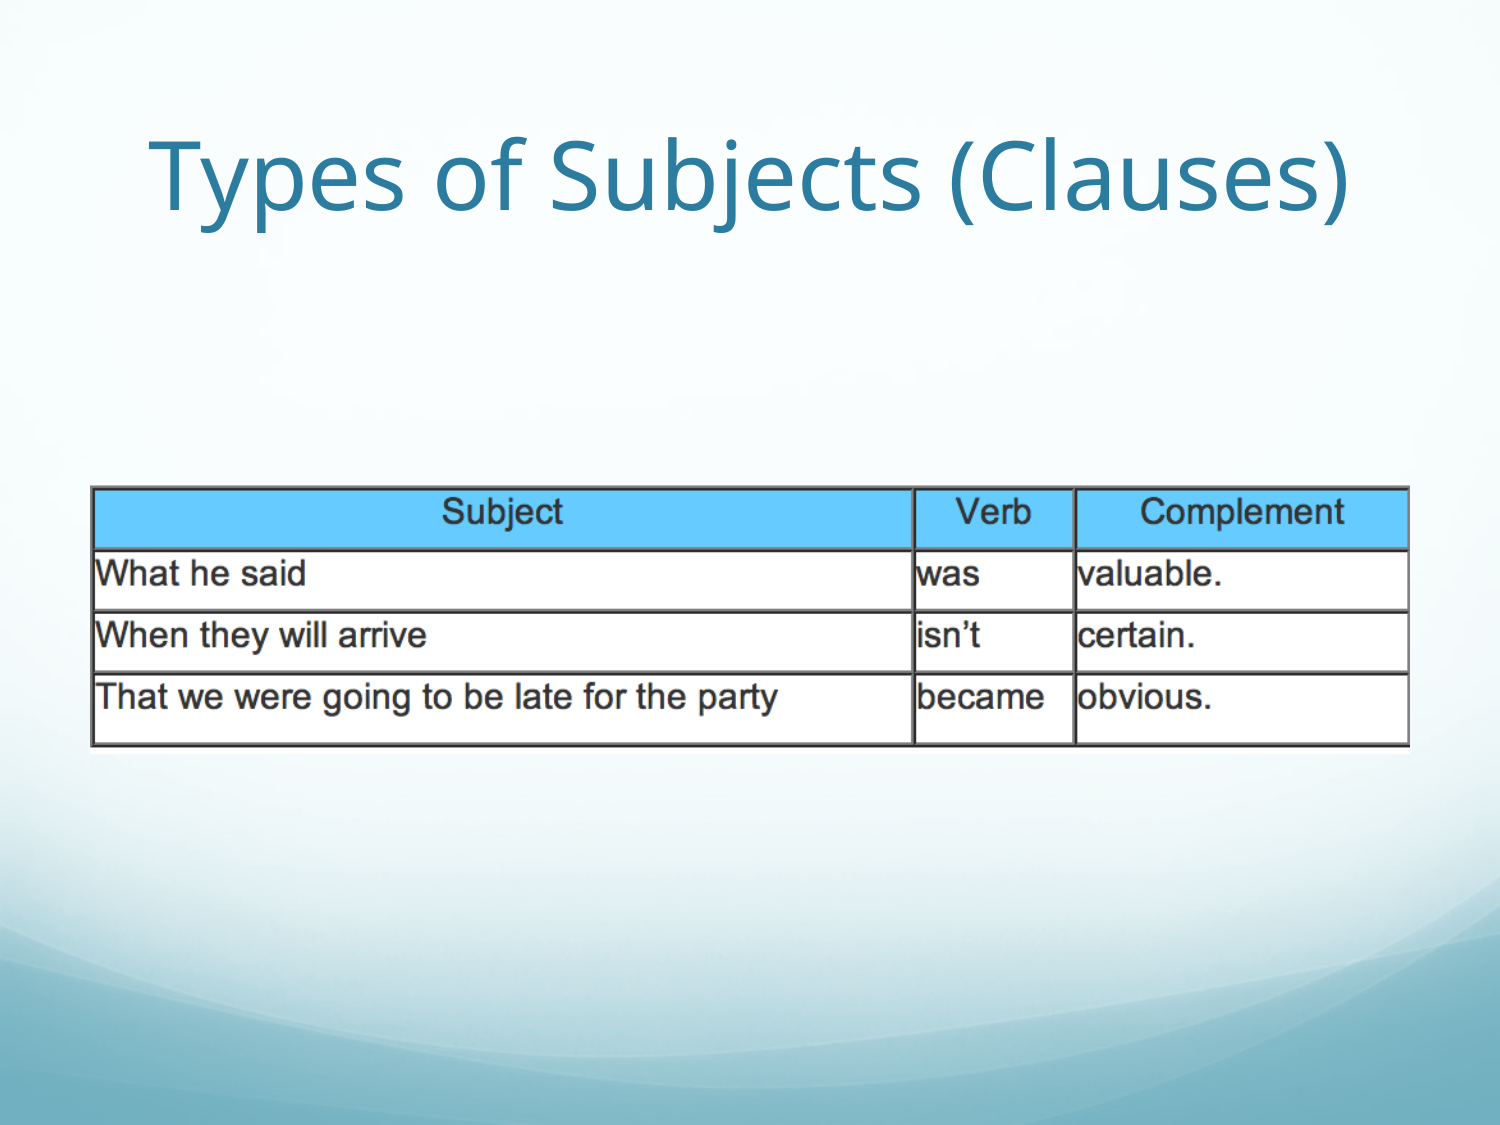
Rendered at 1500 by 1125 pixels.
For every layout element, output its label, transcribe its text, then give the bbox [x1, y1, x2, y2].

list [89, 261, 1410, 976]
title Types of Subjects (Clauses) [90, 17, 1410, 237]
